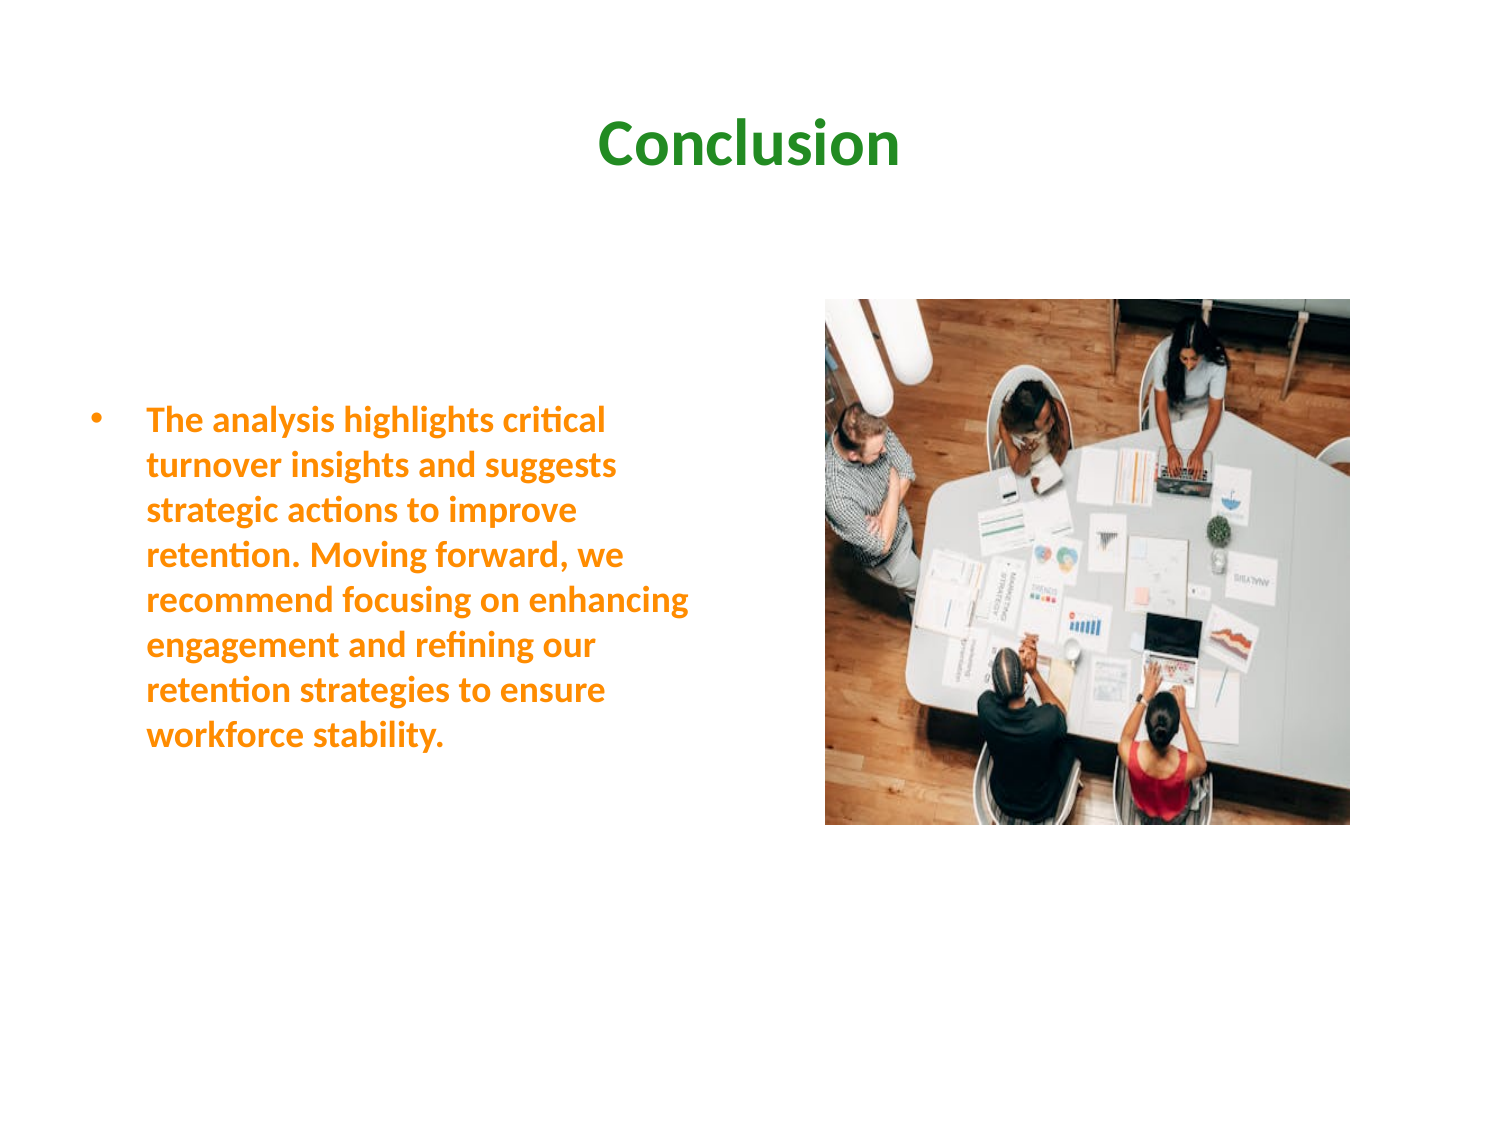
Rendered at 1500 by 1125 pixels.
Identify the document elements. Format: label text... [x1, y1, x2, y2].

picture [824, 299, 1351, 826]
list The analysis highlights critical turnover insights and suggests strategic actions to improve retention. Moving forward, we recommend focusing on enhancing engagement and refining our retention strategies to ensure workforce stability. [75, 299, 750, 900]
title Conclusion [75, 45, 1425, 233]
